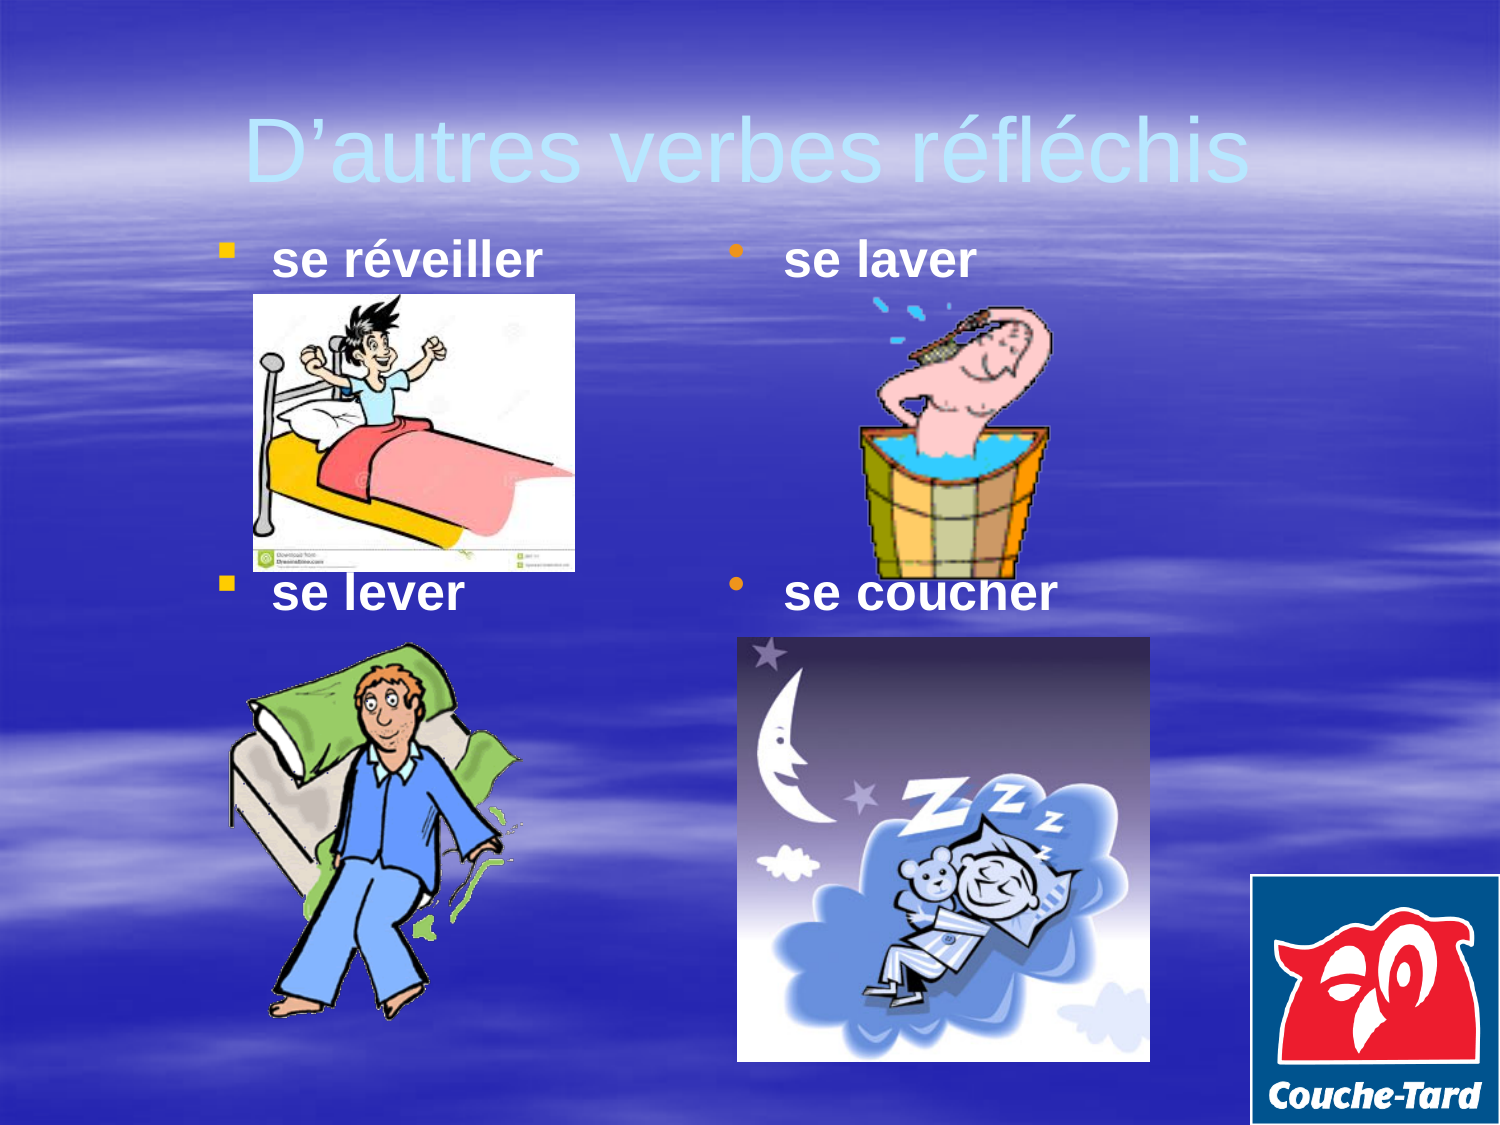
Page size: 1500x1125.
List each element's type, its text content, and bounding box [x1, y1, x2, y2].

title D’autres verbes réfléchis [49, 37, 1446, 255]
picture [224, 637, 524, 1025]
picture [1249, 874, 1500, 1125]
list se réveiller se lever [200, 224, 712, 900]
picture [253, 294, 576, 572]
text_box se laver se coucher [712, 224, 1350, 900]
picture [812, 290, 1126, 584]
picture [737, 637, 1151, 1062]
